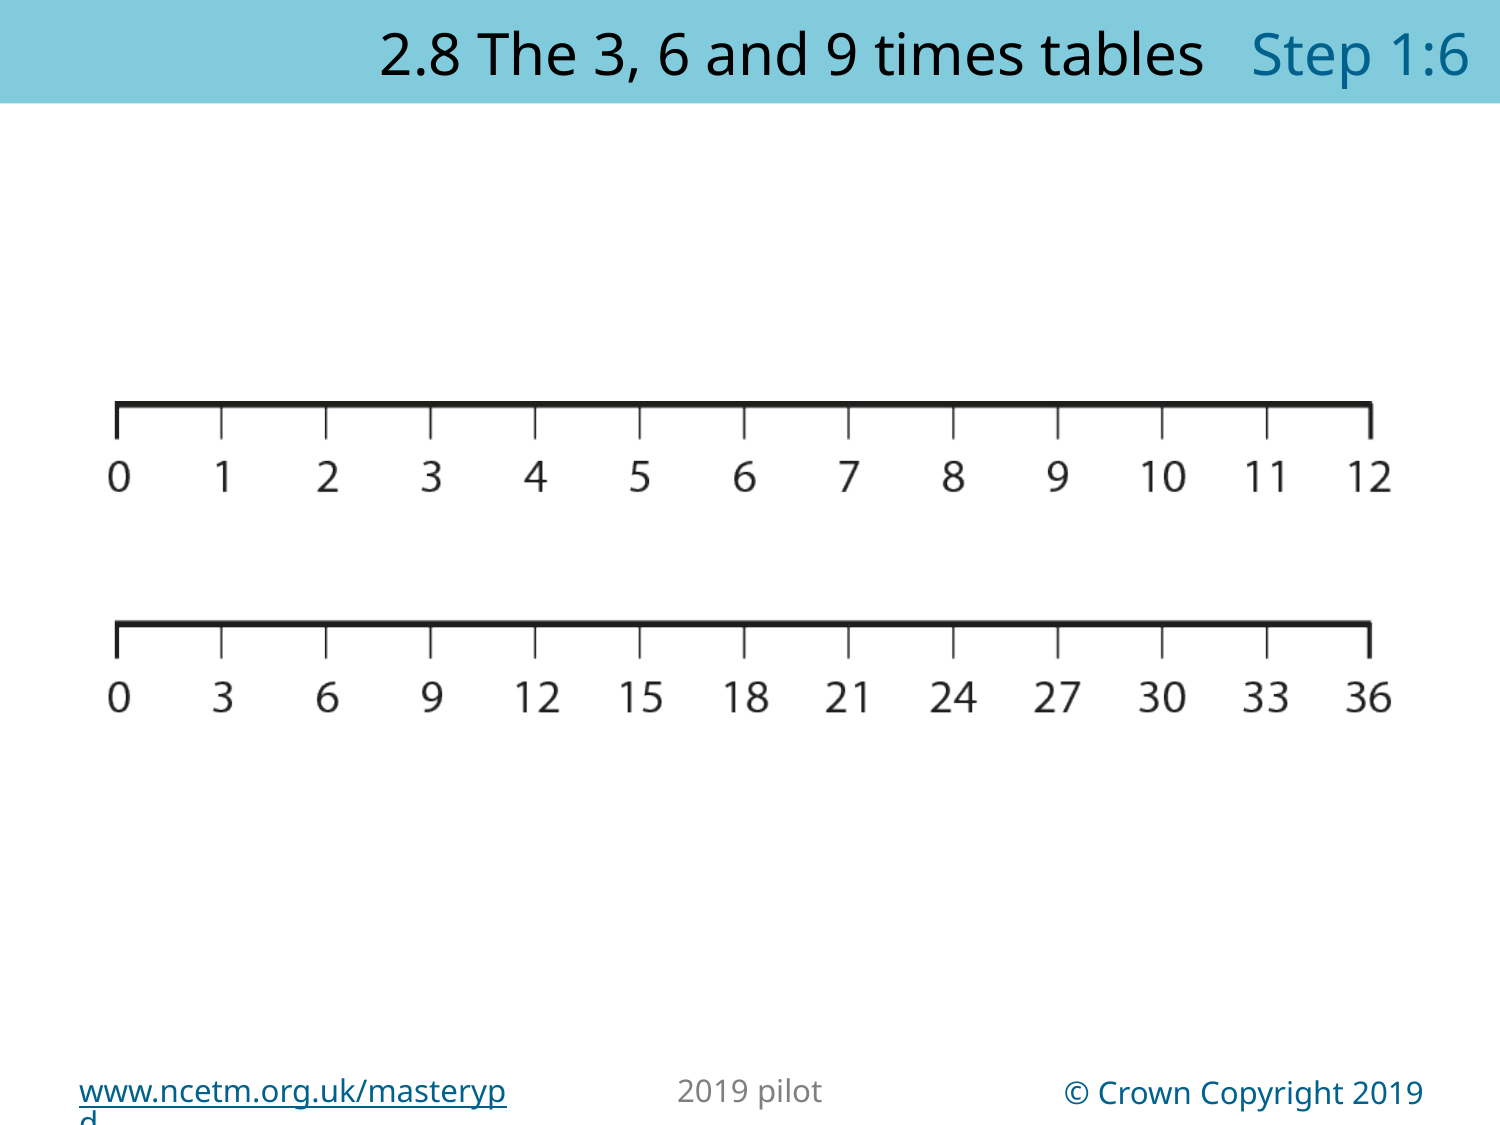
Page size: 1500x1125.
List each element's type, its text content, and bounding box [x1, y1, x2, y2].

picture [106, 401, 1394, 724]
list 2.8 The 3, 6 and 9 times tables Step 1:6 [0, 0, 1500, 104]
